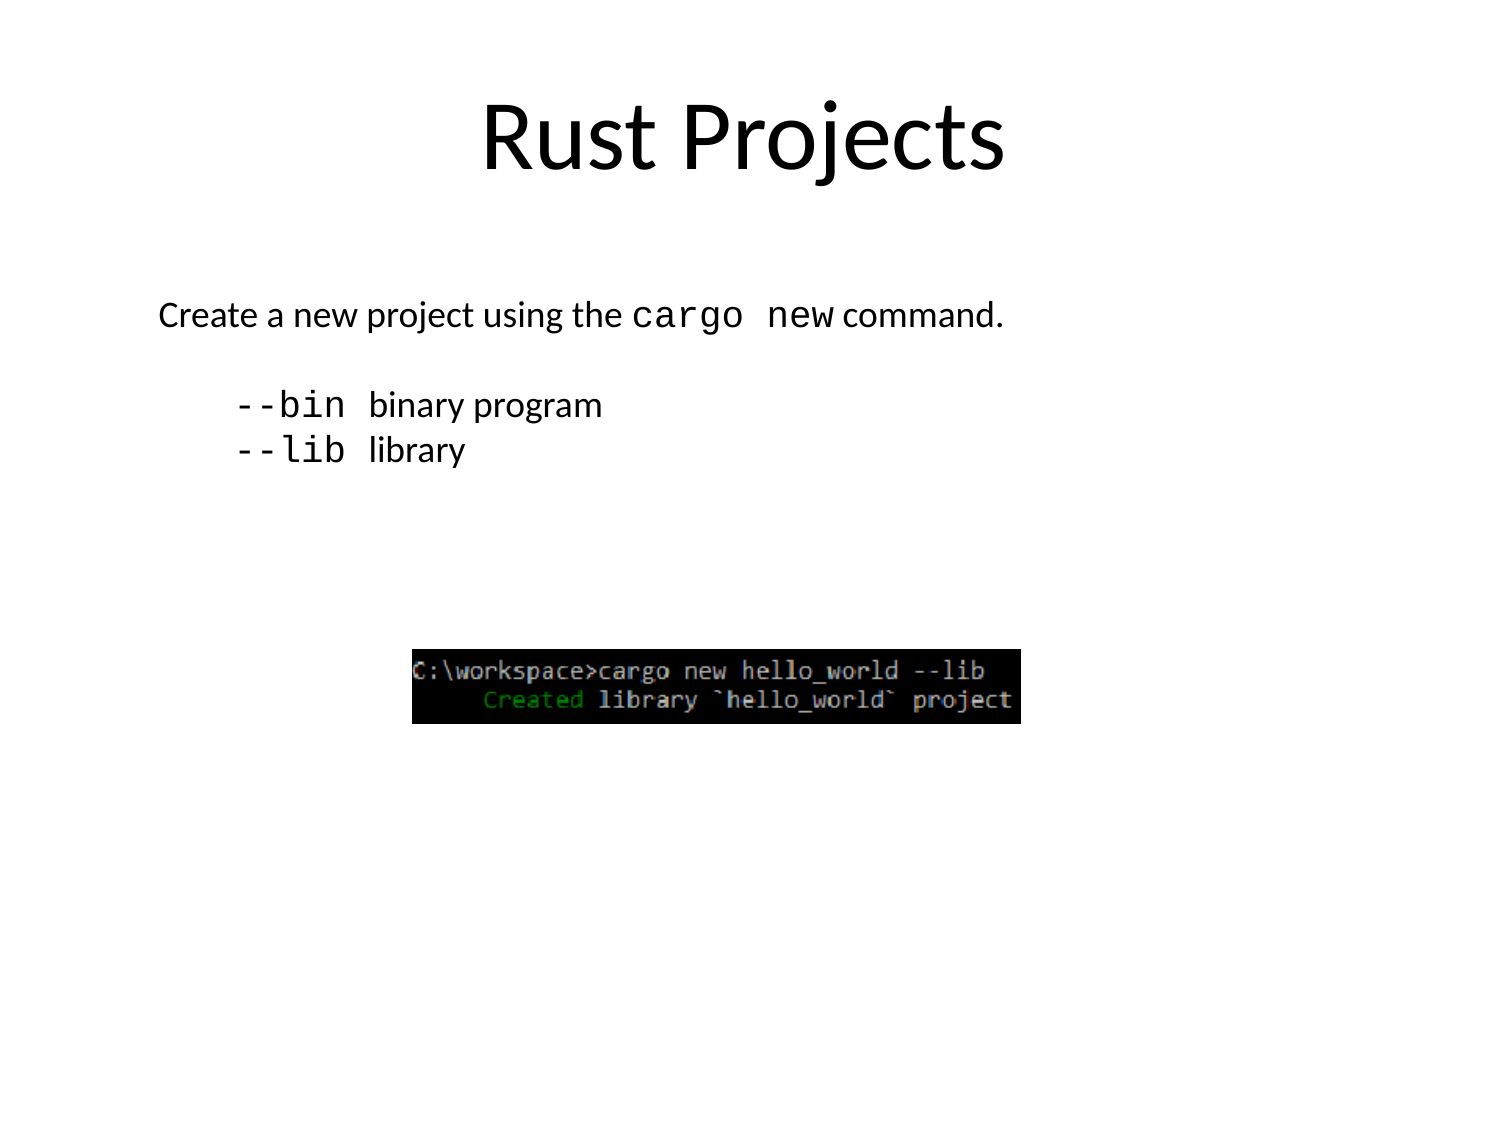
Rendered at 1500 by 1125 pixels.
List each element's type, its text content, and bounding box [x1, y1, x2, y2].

text_box Rust Projects [74, 62, 1413, 198]
text_box Create a new project using the cargo new command. --bin binary program --lib library [143, 282, 1344, 478]
picture [412, 649, 1021, 724]
